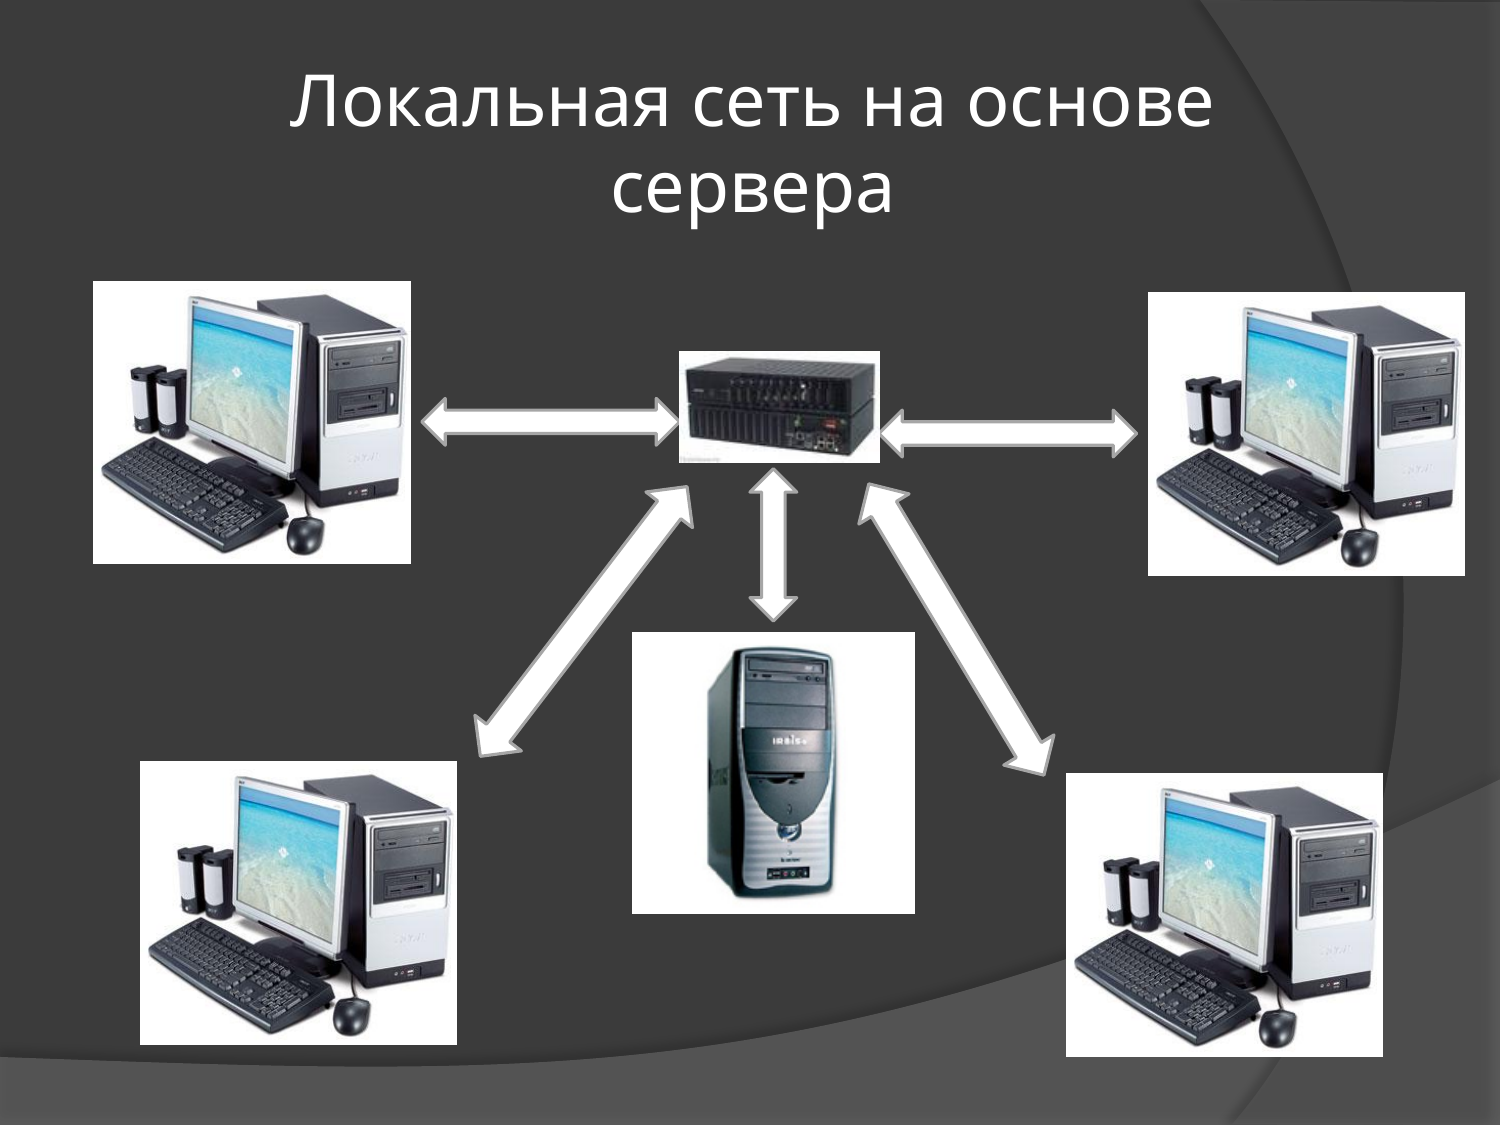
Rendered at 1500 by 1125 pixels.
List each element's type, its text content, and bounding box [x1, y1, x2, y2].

text_box [421, 396, 669, 447]
text_box [890, 408, 1138, 459]
text_box [857, 482, 1056, 777]
text_box [473, 485, 695, 758]
text_box [748, 473, 799, 623]
picture [1148, 292, 1466, 576]
picture [93, 281, 411, 565]
picture [140, 761, 458, 1045]
title Локальная сеть на основе сервера [140, 46, 1366, 235]
picture [1066, 773, 1383, 1057]
picture [632, 632, 915, 915]
picture [679, 351, 880, 463]
